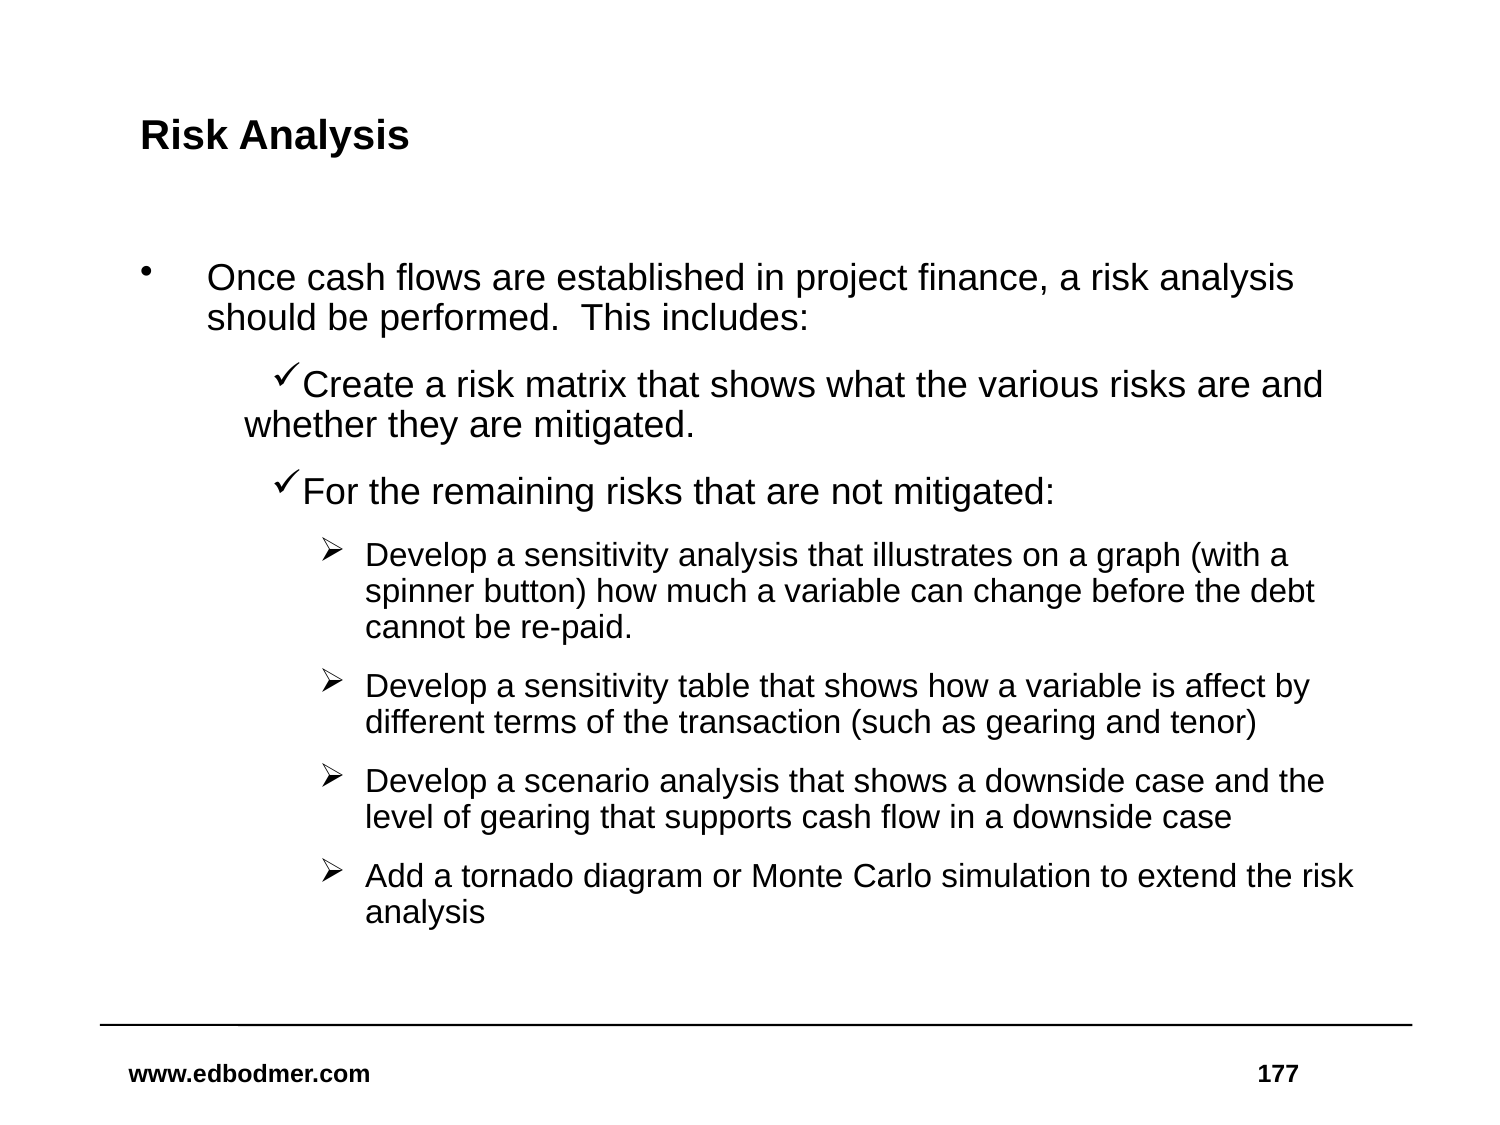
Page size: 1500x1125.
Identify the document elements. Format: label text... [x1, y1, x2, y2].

title Risk Analysis [125, 99, 1288, 225]
list Once cash flows are established in project finance, a risk analysis should be performed. This includes: Create a risk matrix that shows what the various risks are and whether they are mitigated. For the remaining risks that are not mitigated: Develop a sensitivity analysis that illustrates on a graph (with a spinner button) how much a variable can change before the debt cannot be re-paid. Develop a sensitivity table that shows how a variable is affect by different terms of the transaction (such as gearing and tenor) Develop a scenario analysis that shows a downside case and the level of gearing that supports cash flow in a downside case Add a tornado diagram or Monte Carlo simulation to extend the risk analysis [125, 249, 1375, 1000]
